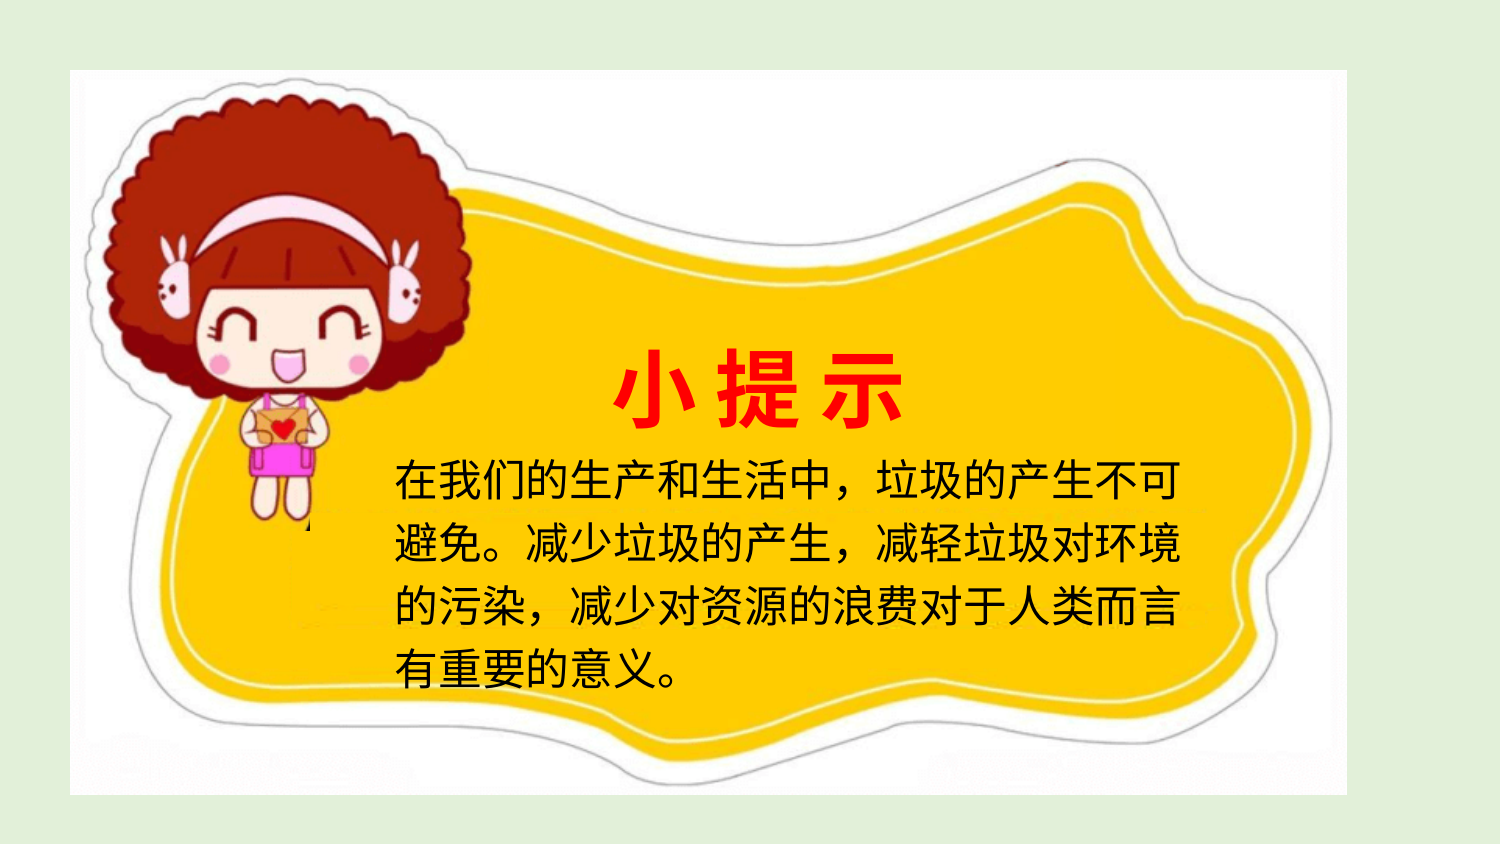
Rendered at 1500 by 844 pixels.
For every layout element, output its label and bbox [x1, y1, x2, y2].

text_box [70, 70, 1347, 795]
